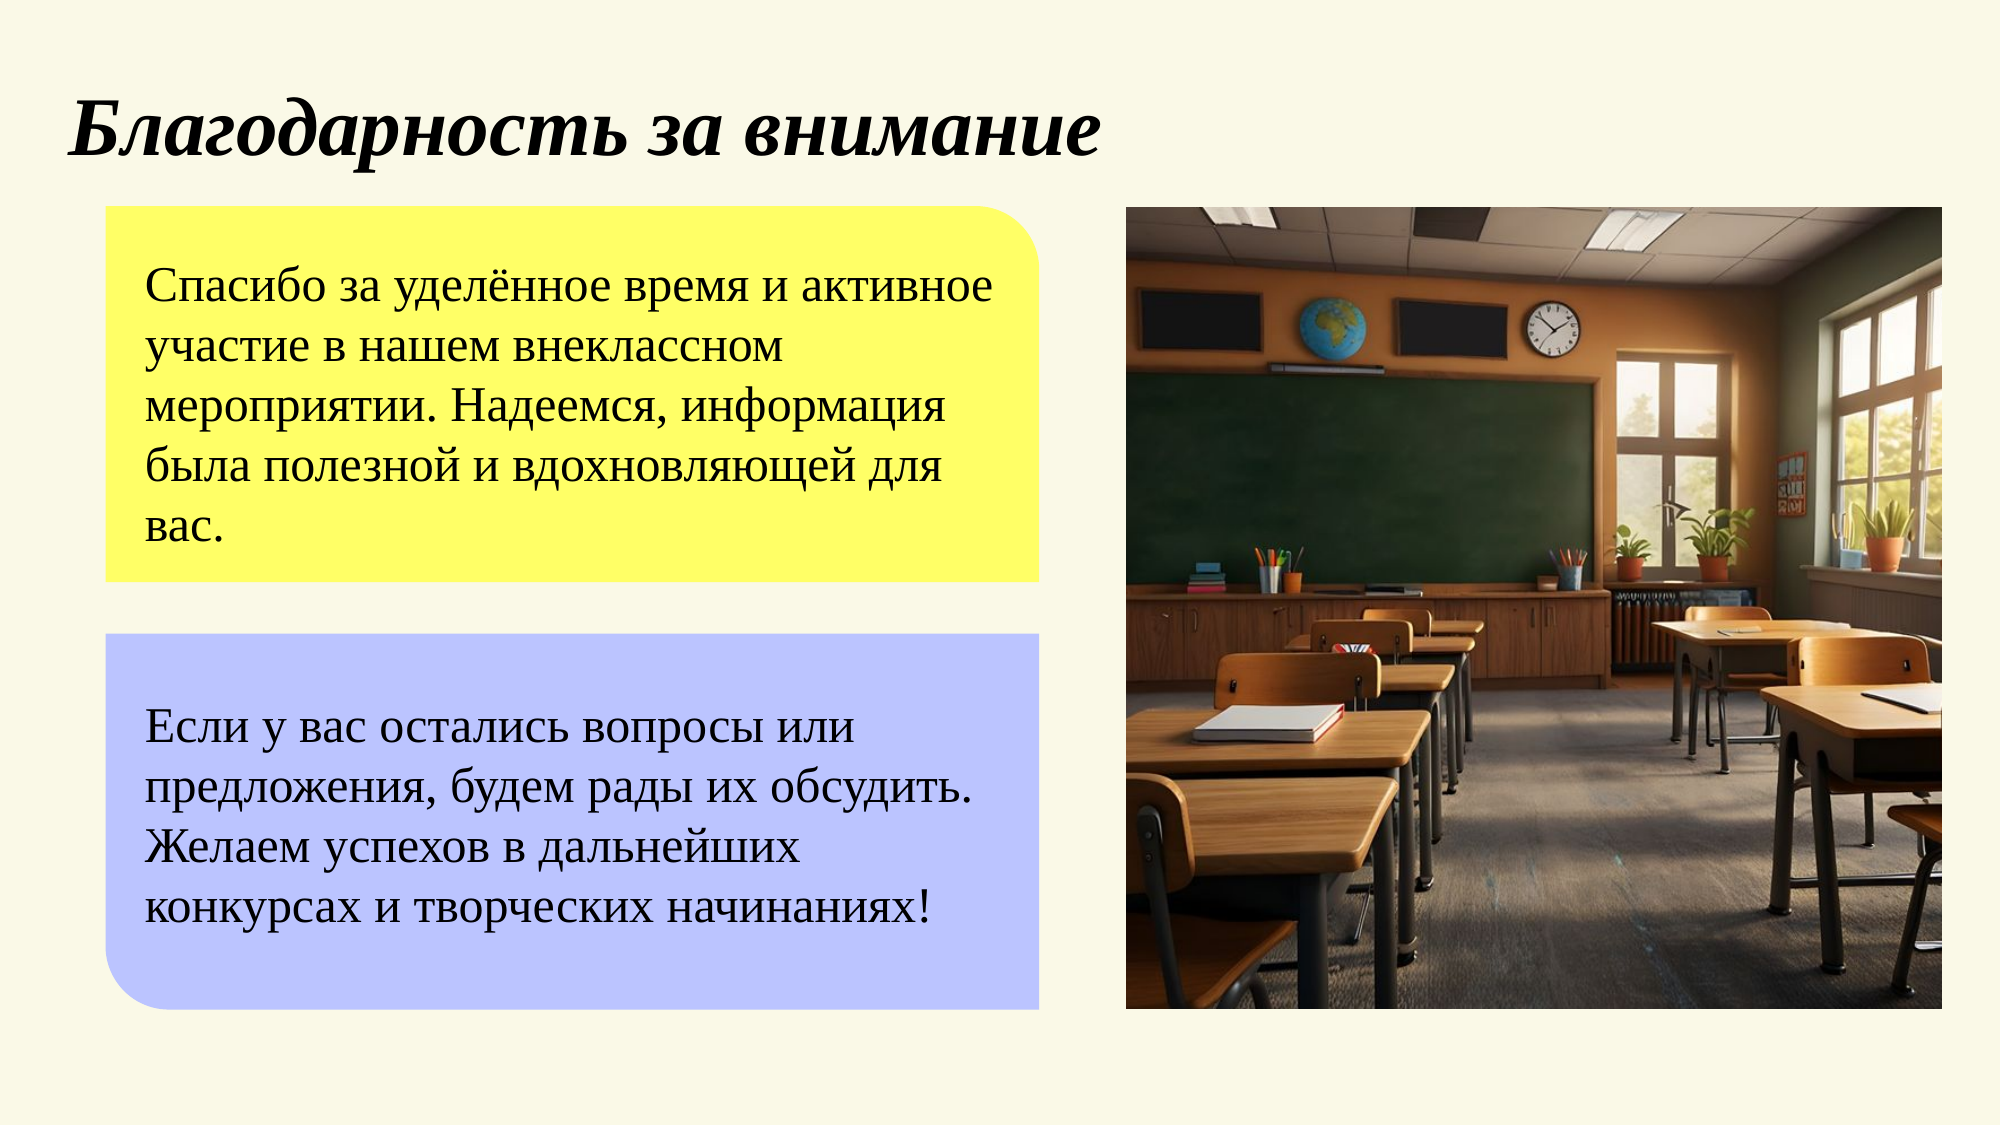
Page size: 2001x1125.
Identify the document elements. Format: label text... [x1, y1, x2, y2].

text_box Если у вас остались вопросы или предложения, будем рады их обсудить. Желаем успехов в дальнейших конкурсах и творческих начинаниях! [130, 684, 1027, 985]
text_box [105, 206, 1040, 583]
picture [1126, 207, 1942, 1009]
text_box Спасибо за уделённое время и активное участие в нашем внеклассном мероприятии. Надеемся, информация была полезной и вдохновляющей для вас. [130, 244, 1015, 604]
text_box Благодарность за внимание [53, 64, 1179, 180]
text_box [105, 633, 1040, 1010]
